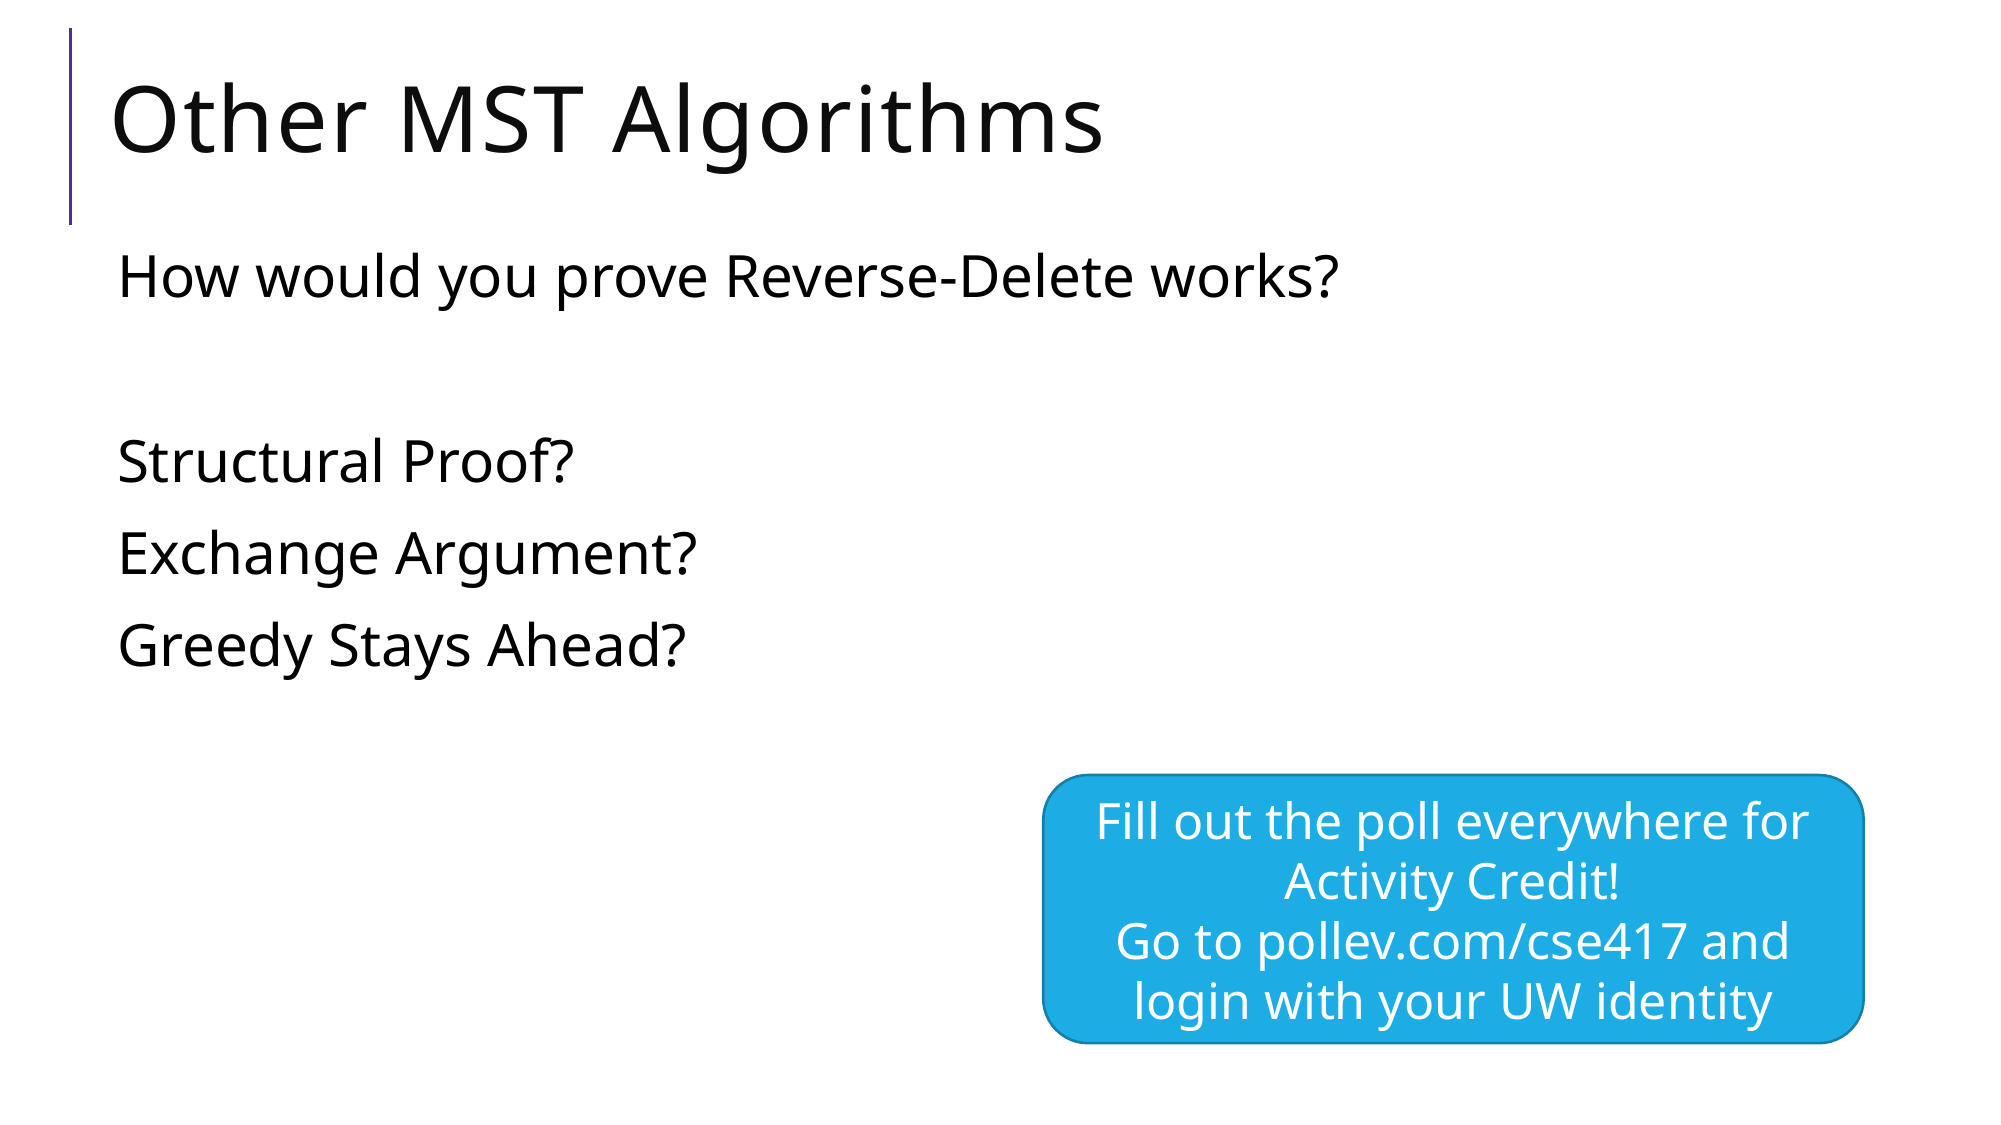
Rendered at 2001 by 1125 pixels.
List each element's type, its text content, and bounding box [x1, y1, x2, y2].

list How would you prove Reverse-Delete works? Structural Proof? Exchange Argument? Greedy Stays Ahead? [94, 240, 1930, 1035]
title Other MST Algorithms [94, 43, 1930, 210]
text_box Fill out the poll everywhere for Activity Credit! Go to pollev.com/cse417 and login with your UW identity [1041, 773, 1865, 1045]
